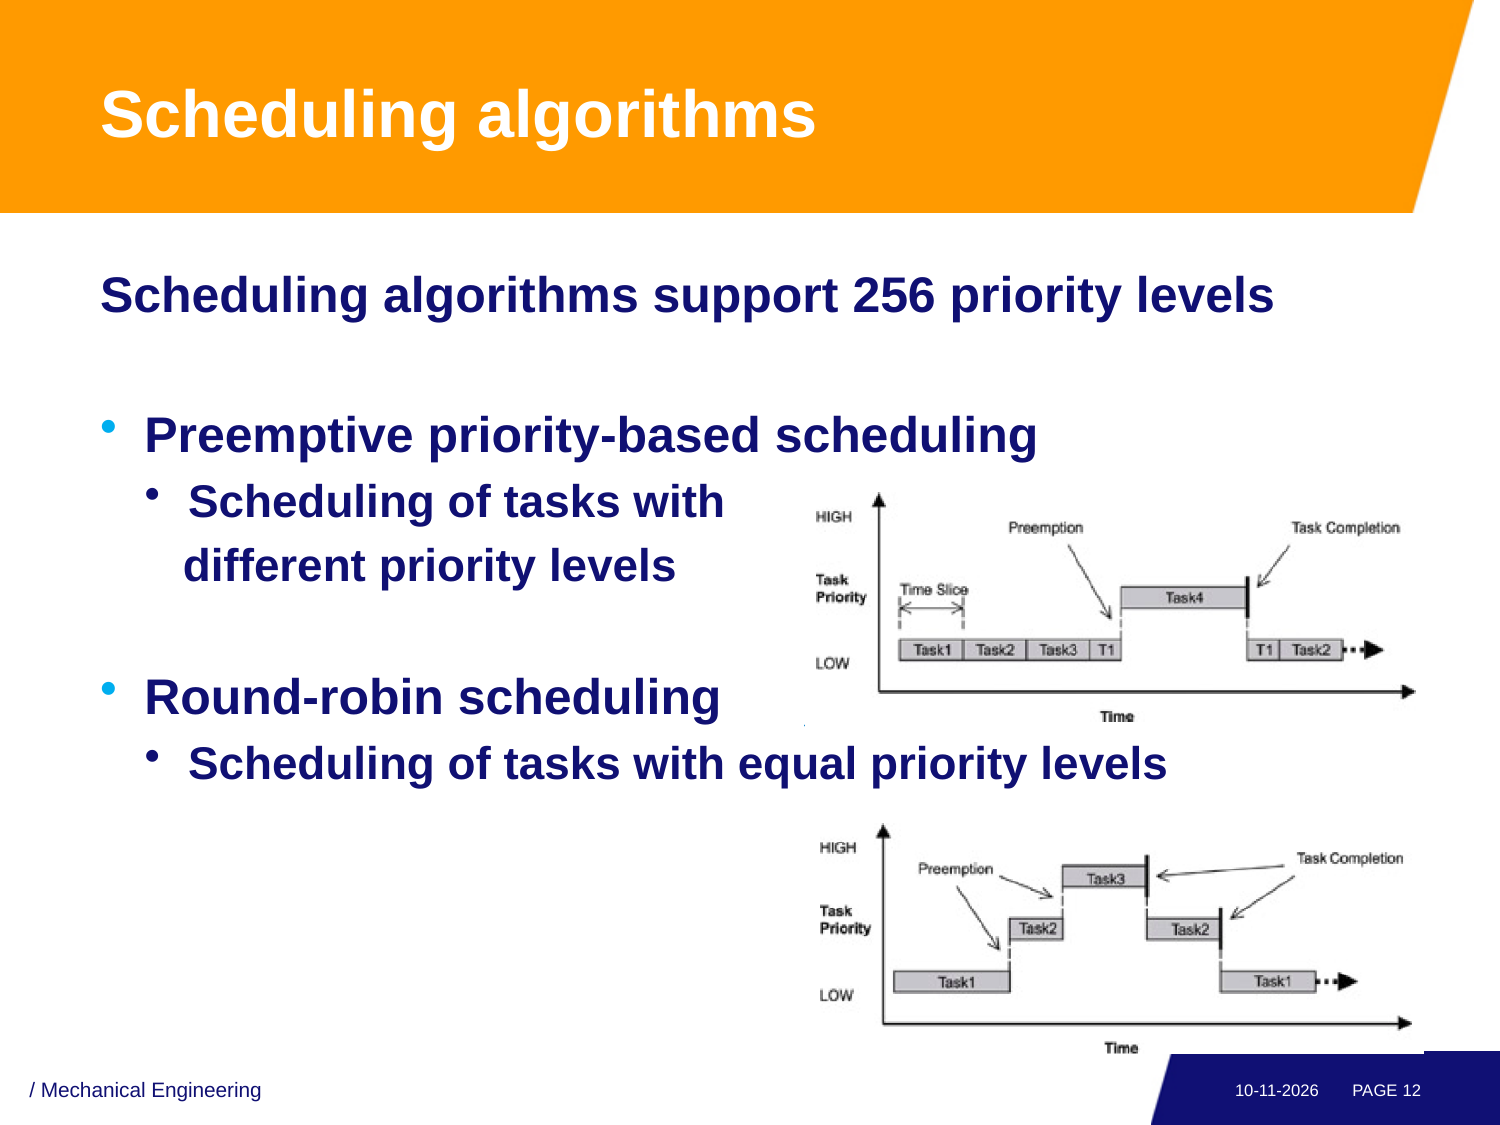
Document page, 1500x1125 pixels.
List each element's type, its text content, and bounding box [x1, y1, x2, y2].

slide_number PAGE 12 [1352, 1074, 1453, 1105]
picture [808, 803, 1500, 1125]
picture [0, 0, 1474, 213]
footer / Mechanical Engineering [29, 1074, 620, 1105]
picture [804, 491, 1423, 730]
title Scheduling algorithms [100, 35, 1417, 187]
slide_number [1234, 1074, 1342, 1105]
list Scheduling algorithms support 256 priority levels Preemptive priority-based scheduling Scheduling of tasks with different priority levels Round-robin scheduling Scheduling of tasks with equal priority levels [100, 262, 1412, 942]
